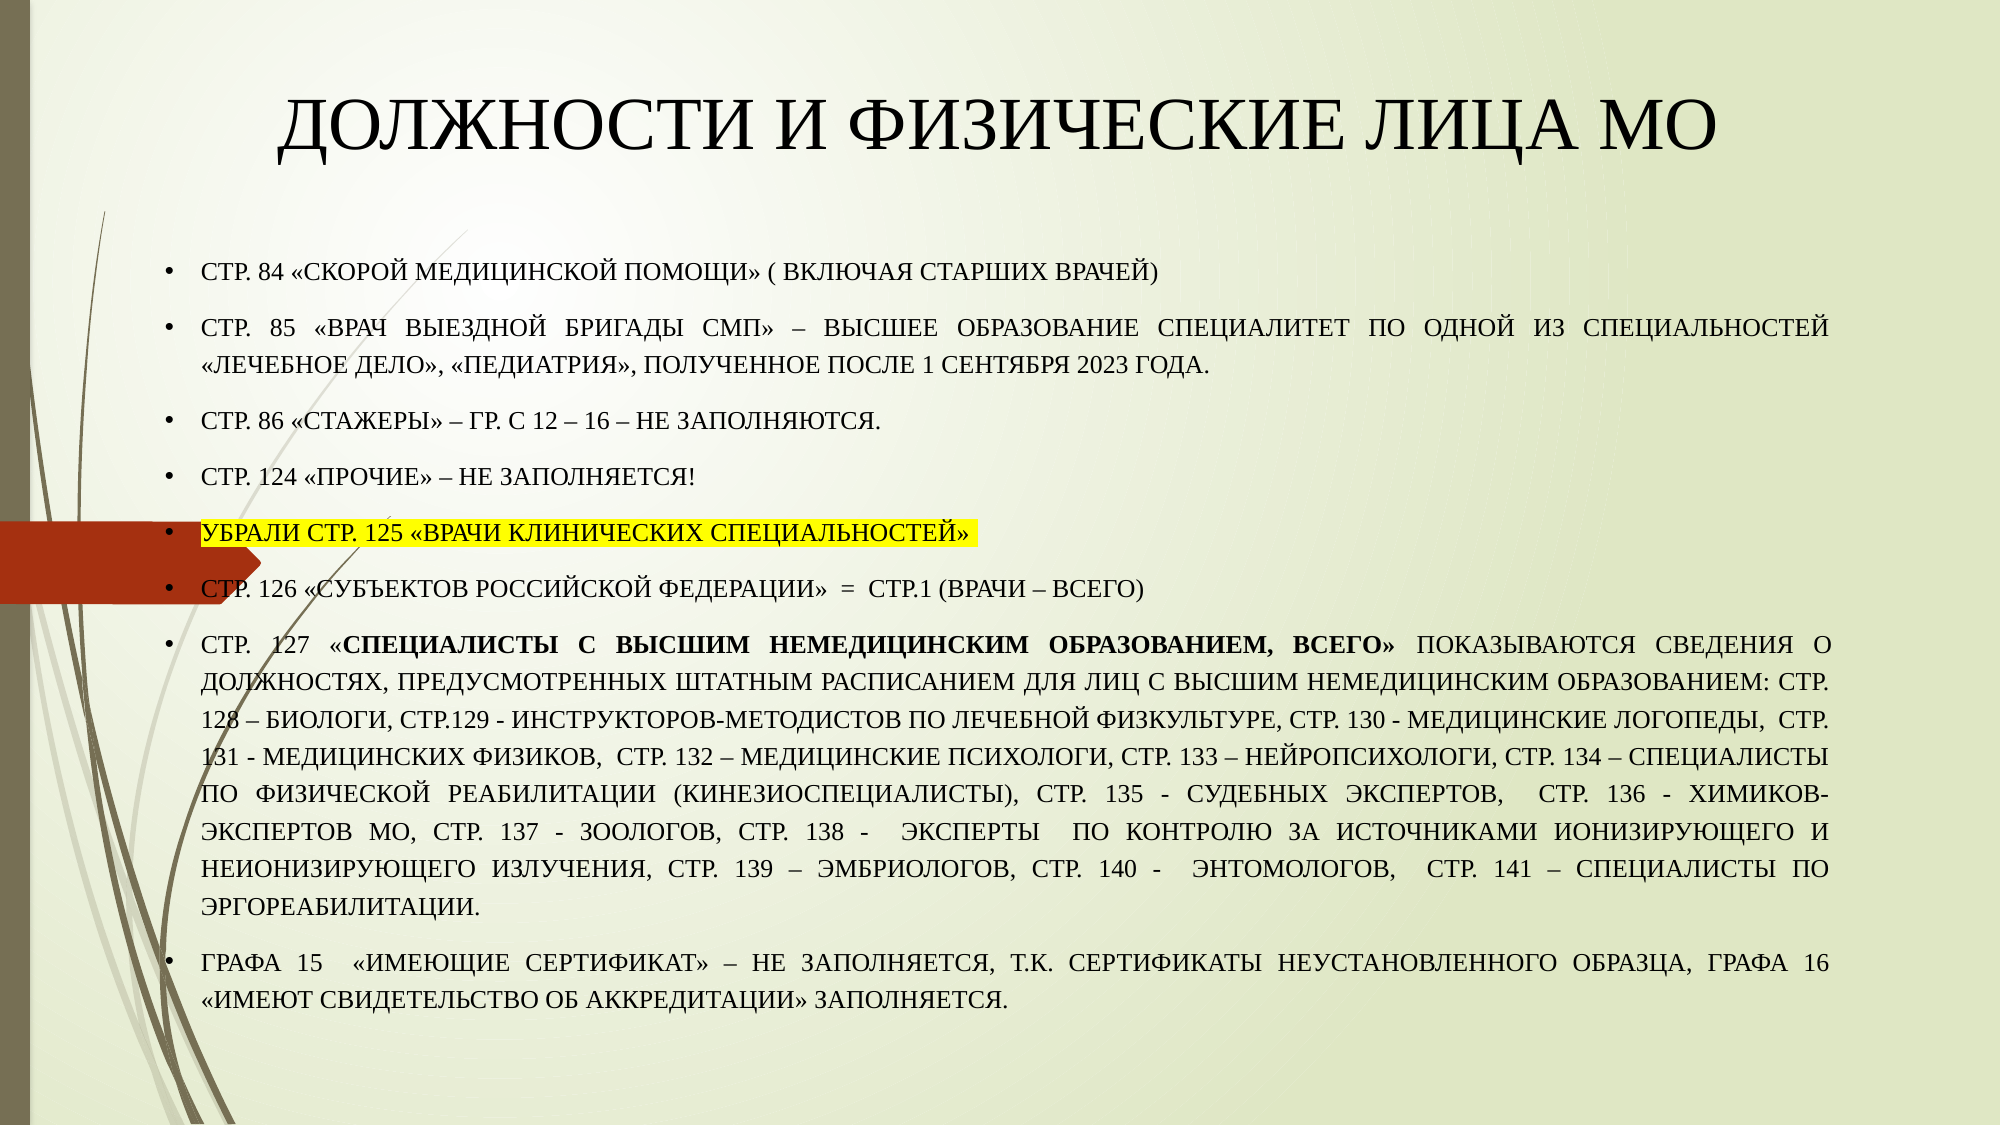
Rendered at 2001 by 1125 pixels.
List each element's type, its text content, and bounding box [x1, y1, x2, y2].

title Должности и физические лица МО [149, 66, 1848, 173]
list Стр. 84 «скорой медицинской помощи» ( включая старших врачей) Стр. 85 «Врач выездной бригады СМП» – высшее образование специалитет по одной из специальностей «лечебное дело», «педиатрия», полученное после 1 сентября 2023 года. Стр. 86 «стажеры» – гр. С 12 – 16 – не заполняются. Стр. 124 «Прочие» – не заполняется! Убрали Стр. 125 «врачи клинических специальностей» Стр. 126 «субъектов российской федерации» = стр.1 (Врачи – всего) Стр. 127 «специалисты с высшим немедицинским образованием, всего» показываются сведения о должностях, предусмотренных штатным расписанием для лиц с высшим немедицинским образованием: стр. 128 – биологи, стр.129 - инструкторов-методистов по лечебной физкультуре, стр. 130 - медицинские логопеды, стр. 131 - медицинских физиков, стр. 132 – медицинские психологи, стр. 133 – нейропсихологи, стр. 134 – специалисты по физической реабилитации (кинезиоспециалисты), стр. 135 - судебных экспертов, стр. 136 - химиков-экспертов МО, стр. 137 - зоологов, стр. 138 - эксперты по контролю за источниками ионизирующего и неионизирующего излучения, стр. 139 – эмбриологов, стр. 140 - энтомологов, стр. 141 – специалисты по эргореабилитации. графа 15 «имеющие сертификат» – не заполняется, т.к. сертификаты неустановленного образца, графа 16 «имеют свидетельство об аккредитации» заполняется. [149, 240, 1848, 1023]
